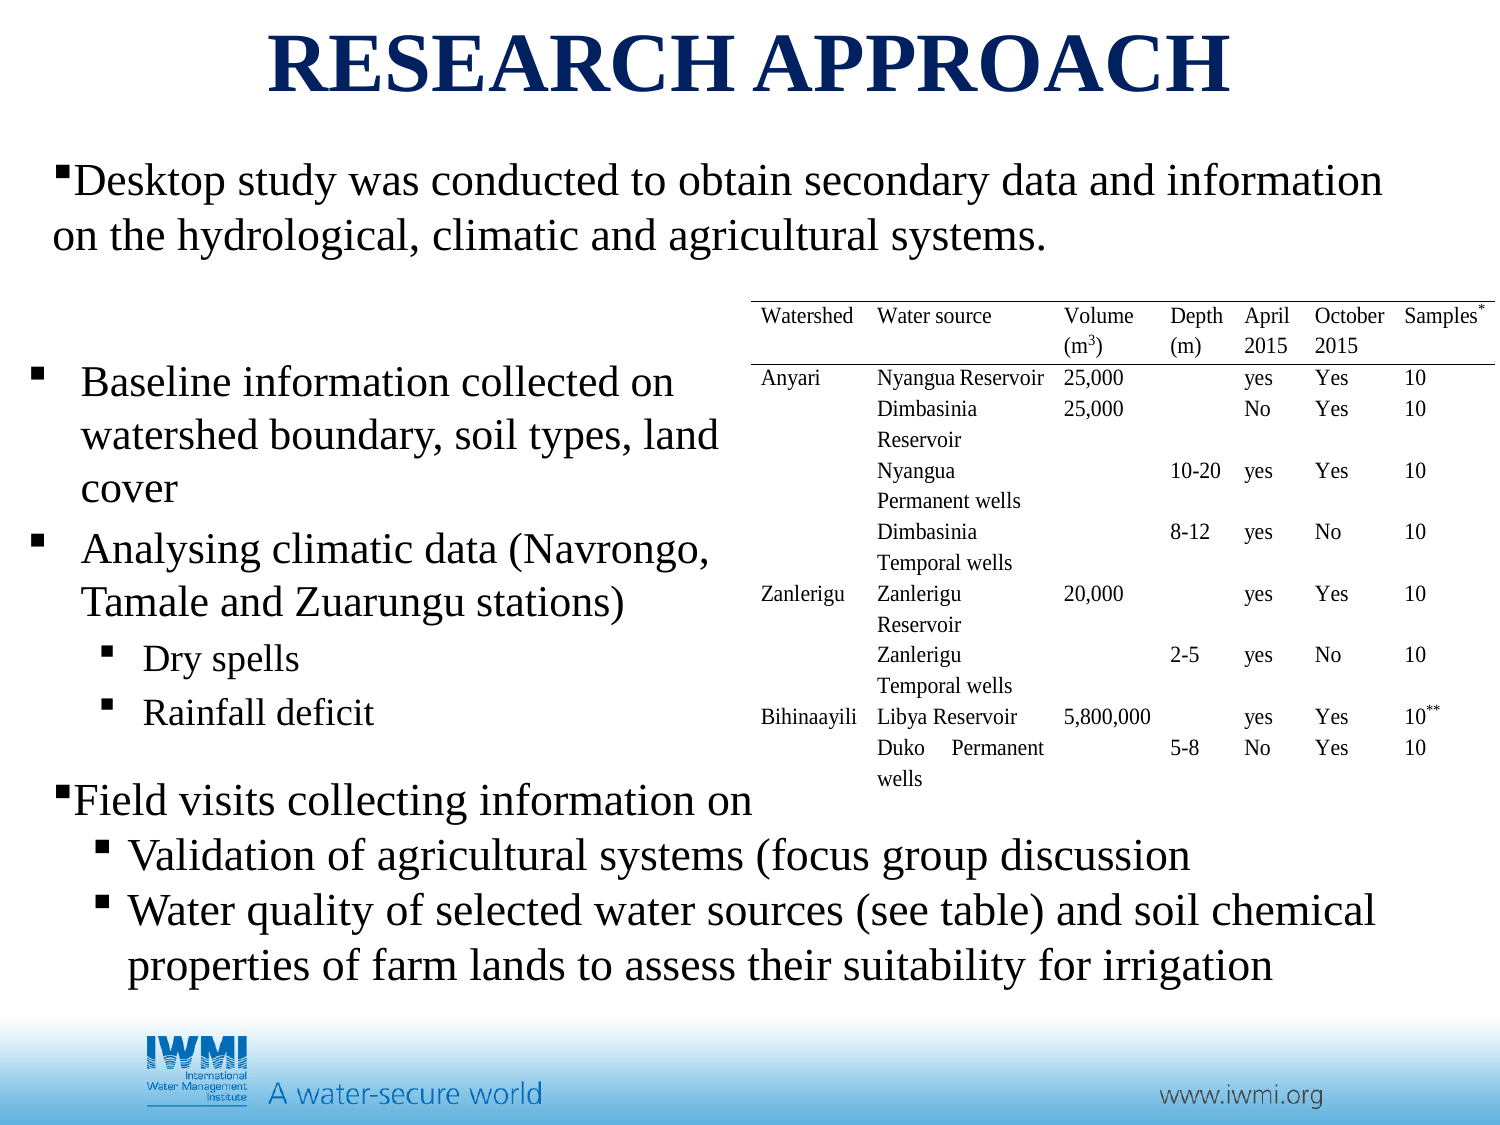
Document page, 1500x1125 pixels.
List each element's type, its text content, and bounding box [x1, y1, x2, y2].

text_box Desktop study was conducted to obtain secondary data and information on the hydrological, climatic and agricultural systems. [37, 142, 1419, 268]
text_box Field visits collecting information on Validation of agricultural systems (focus group discussion Water quality of selected water sources (see table) and soil chemical properties of farm lands to assess their suitability for irrigation [37, 762, 1475, 998]
list Baseline information collected on watershed boundary, soil types, land cover Analysing climatic data (Navrongo, Tamale and Zuarungu stations) Dry spells Rainfall deficit [12, 344, 745, 745]
title Research approach [24, 0, 1475, 113]
picture [0, 1012, 1500, 1125]
picture [750, 300, 1497, 789]
